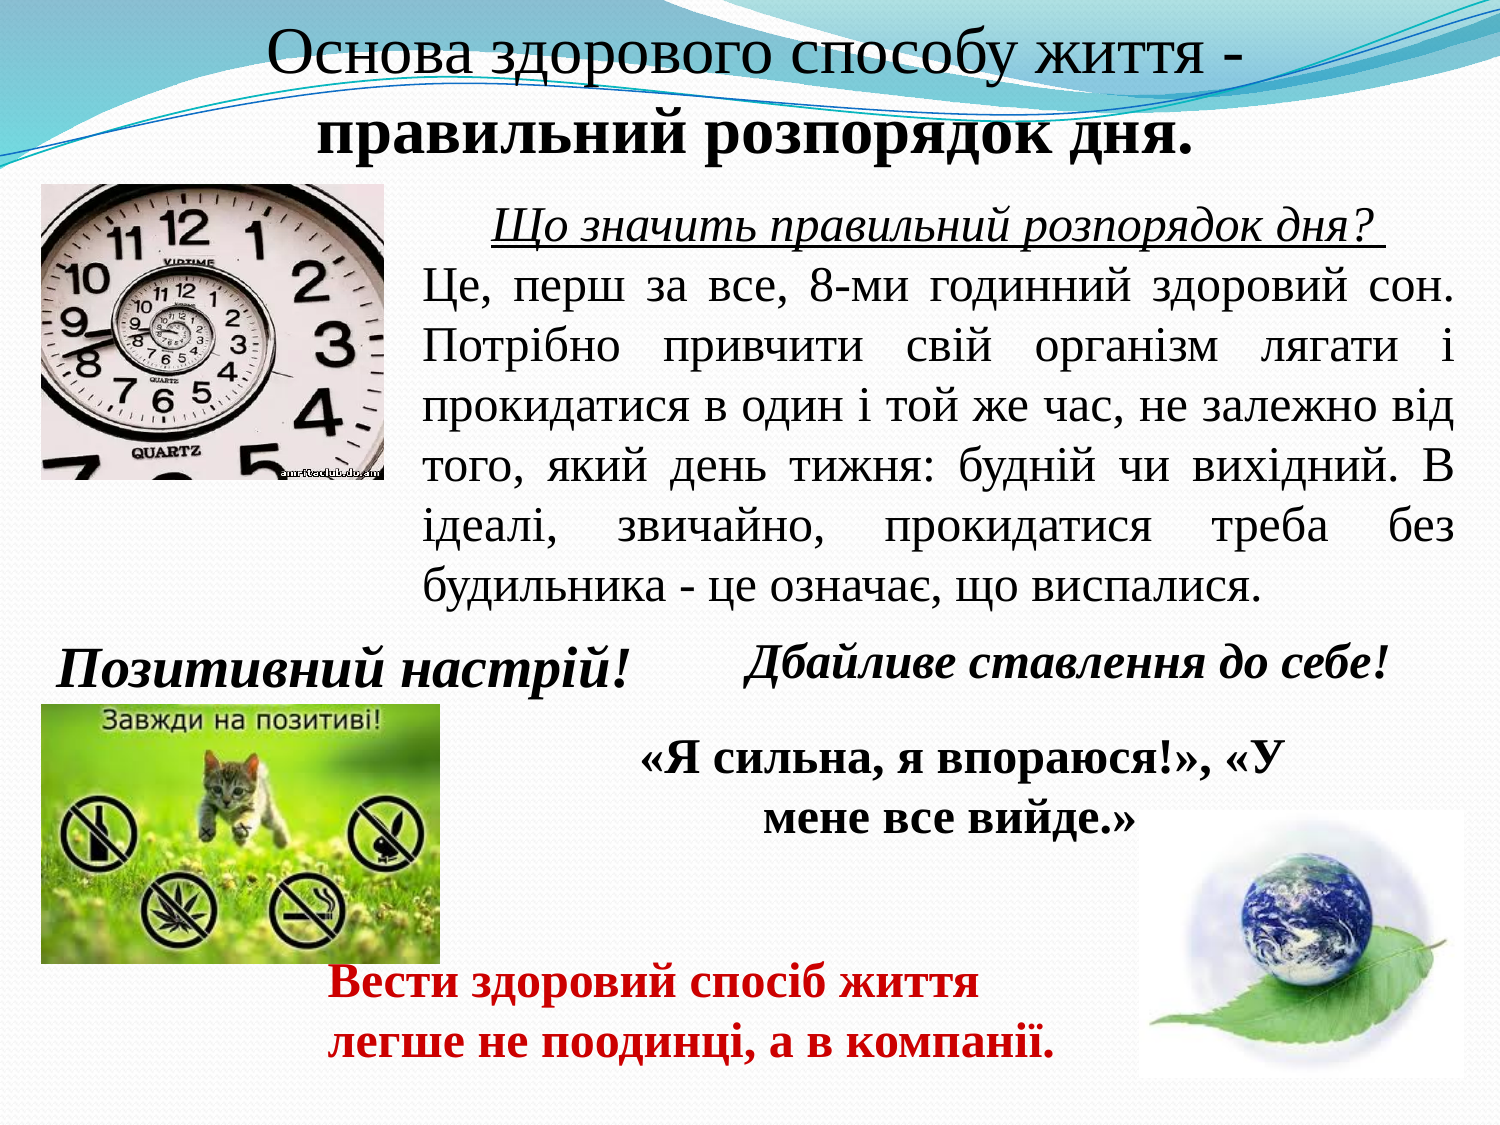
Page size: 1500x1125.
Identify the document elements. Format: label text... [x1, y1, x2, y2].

text_box Дбайливе ставлення до себе! [732, 621, 1407, 697]
picture [41, 184, 385, 481]
picture [1139, 810, 1464, 1078]
text_box Вести здоровий спосіб життя легше не поодинці, а в компанії. [312, 940, 1128, 1076]
picture [41, 703, 440, 964]
text_box Основа здорового способу життя - правильний розпорядок дня. [88, 0, 1424, 175]
text_box Що значить правильний розпорядок дня? Це, перш за все, 8-ми годинний здоровий сон. Потрібно привчити свій організм лягати і прокидатися в один і той же час, не залежно від того, який день тижня: будній чи вихідний. В ідеалі, звичайно, прокидатися треба без будильника - це означає, що виспалися. [407, 184, 1471, 620]
text_box Позитивний настрій! [41, 621, 691, 707]
text_box «Я сильна, я впораюся!», «У мене все вийде.». [608, 715, 1317, 851]
